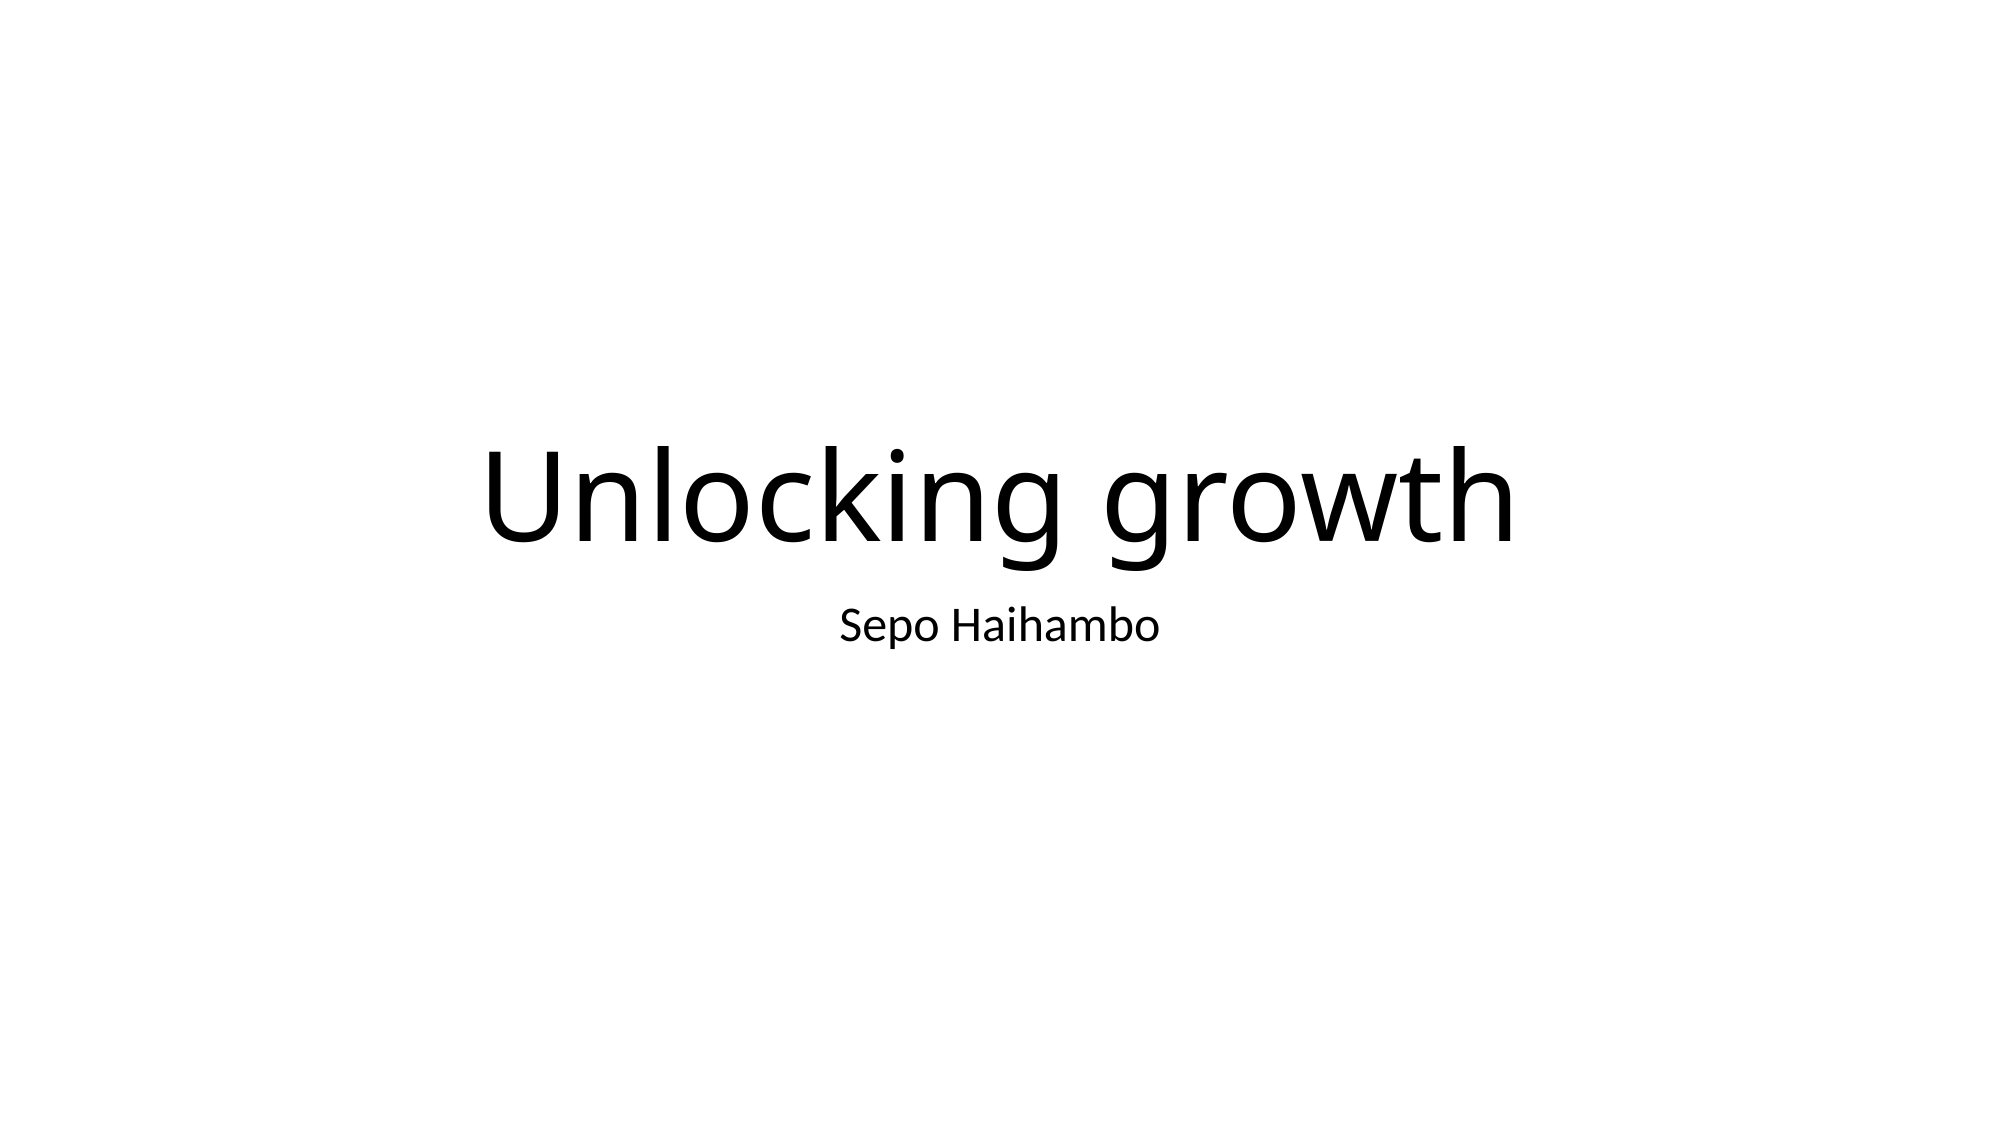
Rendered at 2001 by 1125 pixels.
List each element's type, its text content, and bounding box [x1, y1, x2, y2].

subtitle Sepo Haihambo [249, 590, 1750, 863]
title Unlocking growth [249, 184, 1750, 576]
